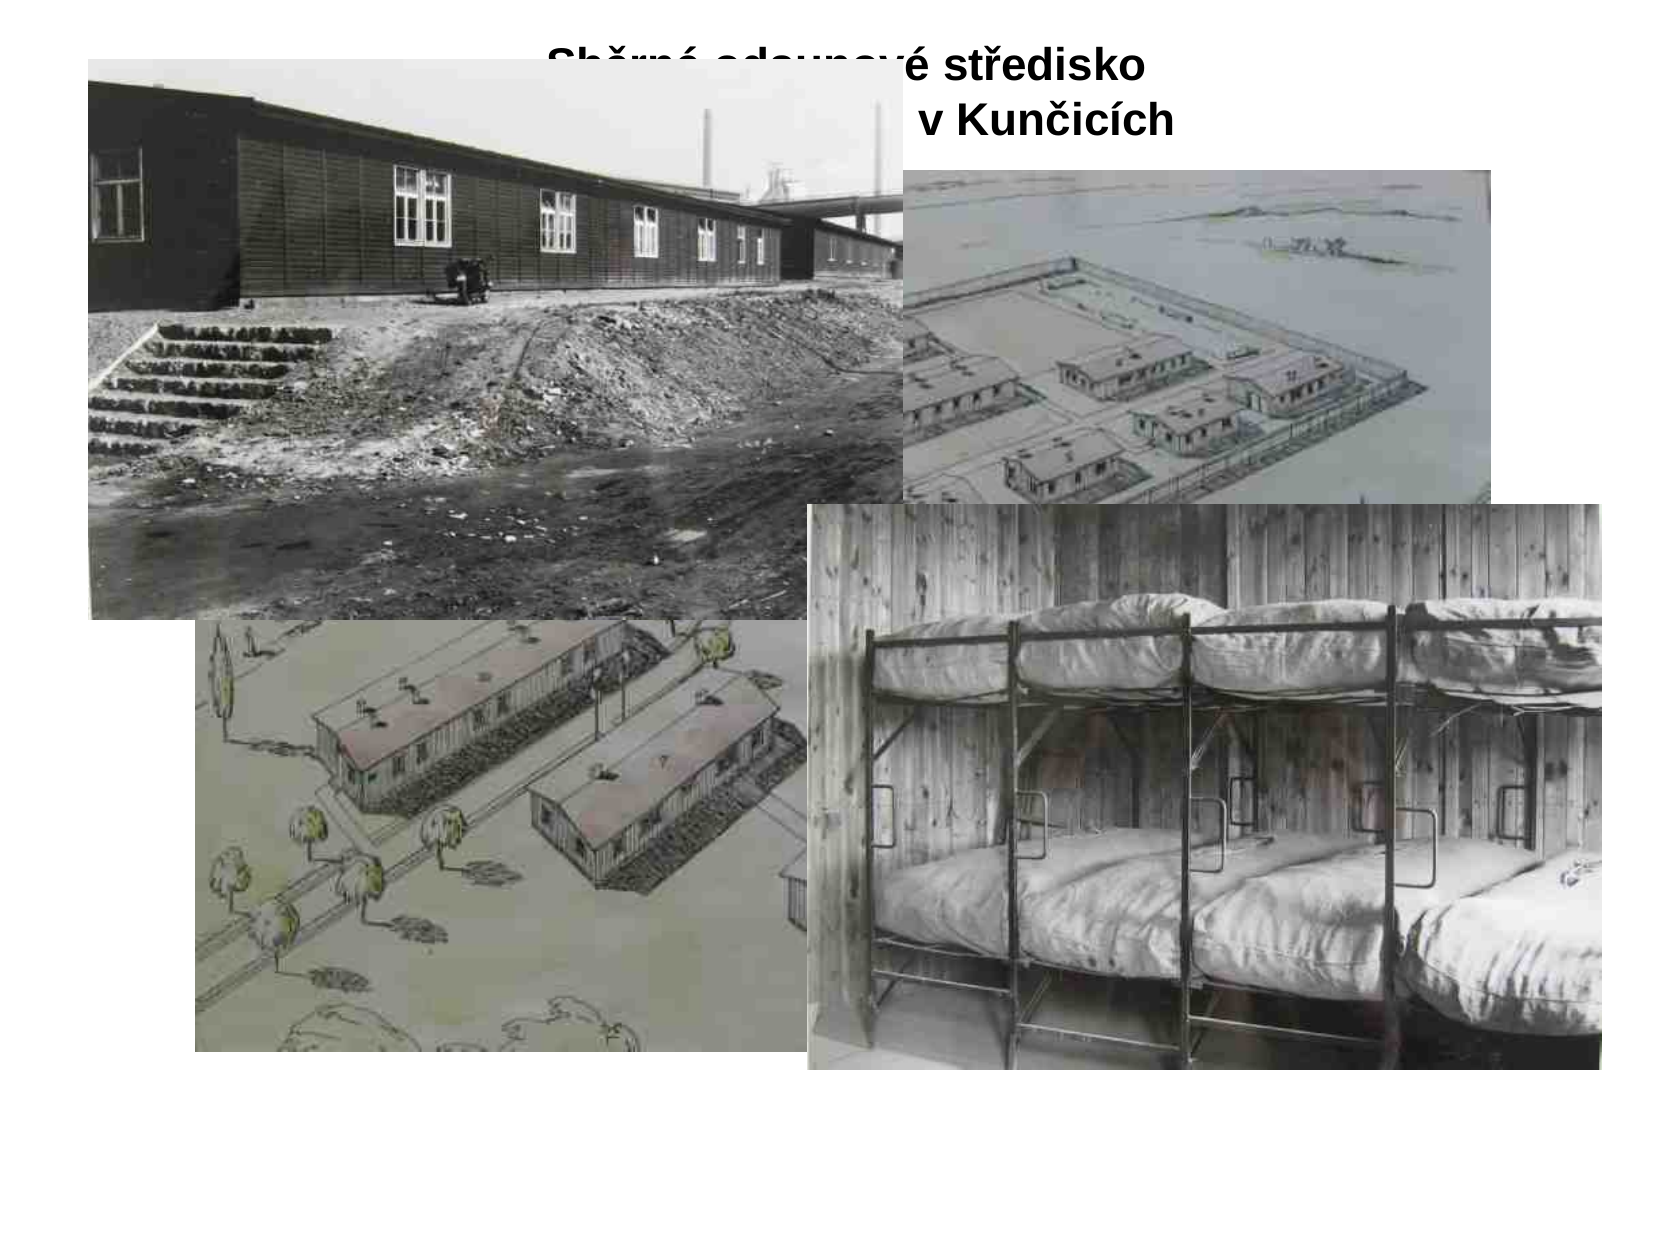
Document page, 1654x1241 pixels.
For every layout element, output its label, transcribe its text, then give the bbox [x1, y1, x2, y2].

text_box Sběrné odsunové středisko (internační tábor) v Kunčicích [123, 26, 1582, 153]
picture [88, 59, 1602, 1070]
